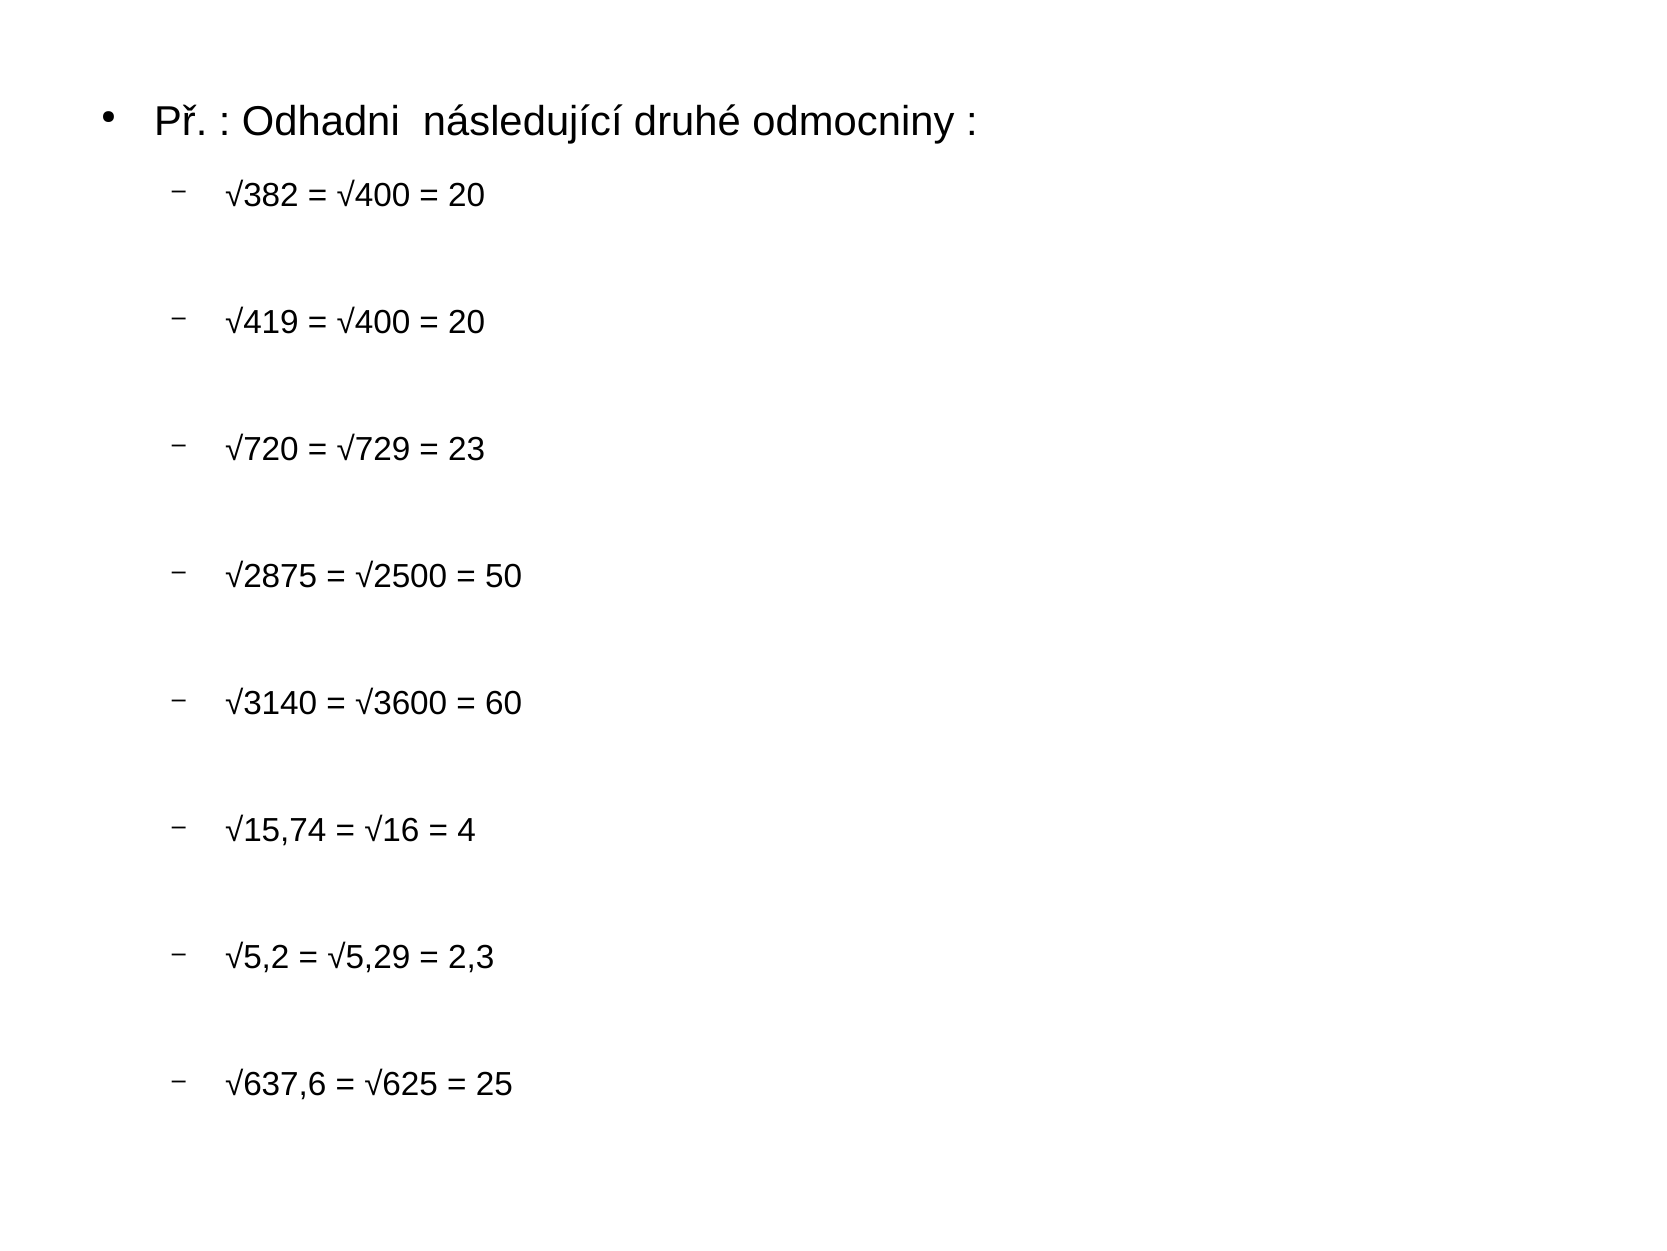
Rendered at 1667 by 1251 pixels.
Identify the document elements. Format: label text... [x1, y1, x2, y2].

list Př. : Odhadni následující druhé odmocniny : √382 = √400 = 20 √419 = √400 = 20 √720 = √729 = 23 √2875 = √2500 = 50 √3140 = √3600 = 60 √15,74 = √16 = 4 √5,2 = √5,29 = 2,3 √637,6 = √625 = 25 [83, 93, 1550, 1110]
